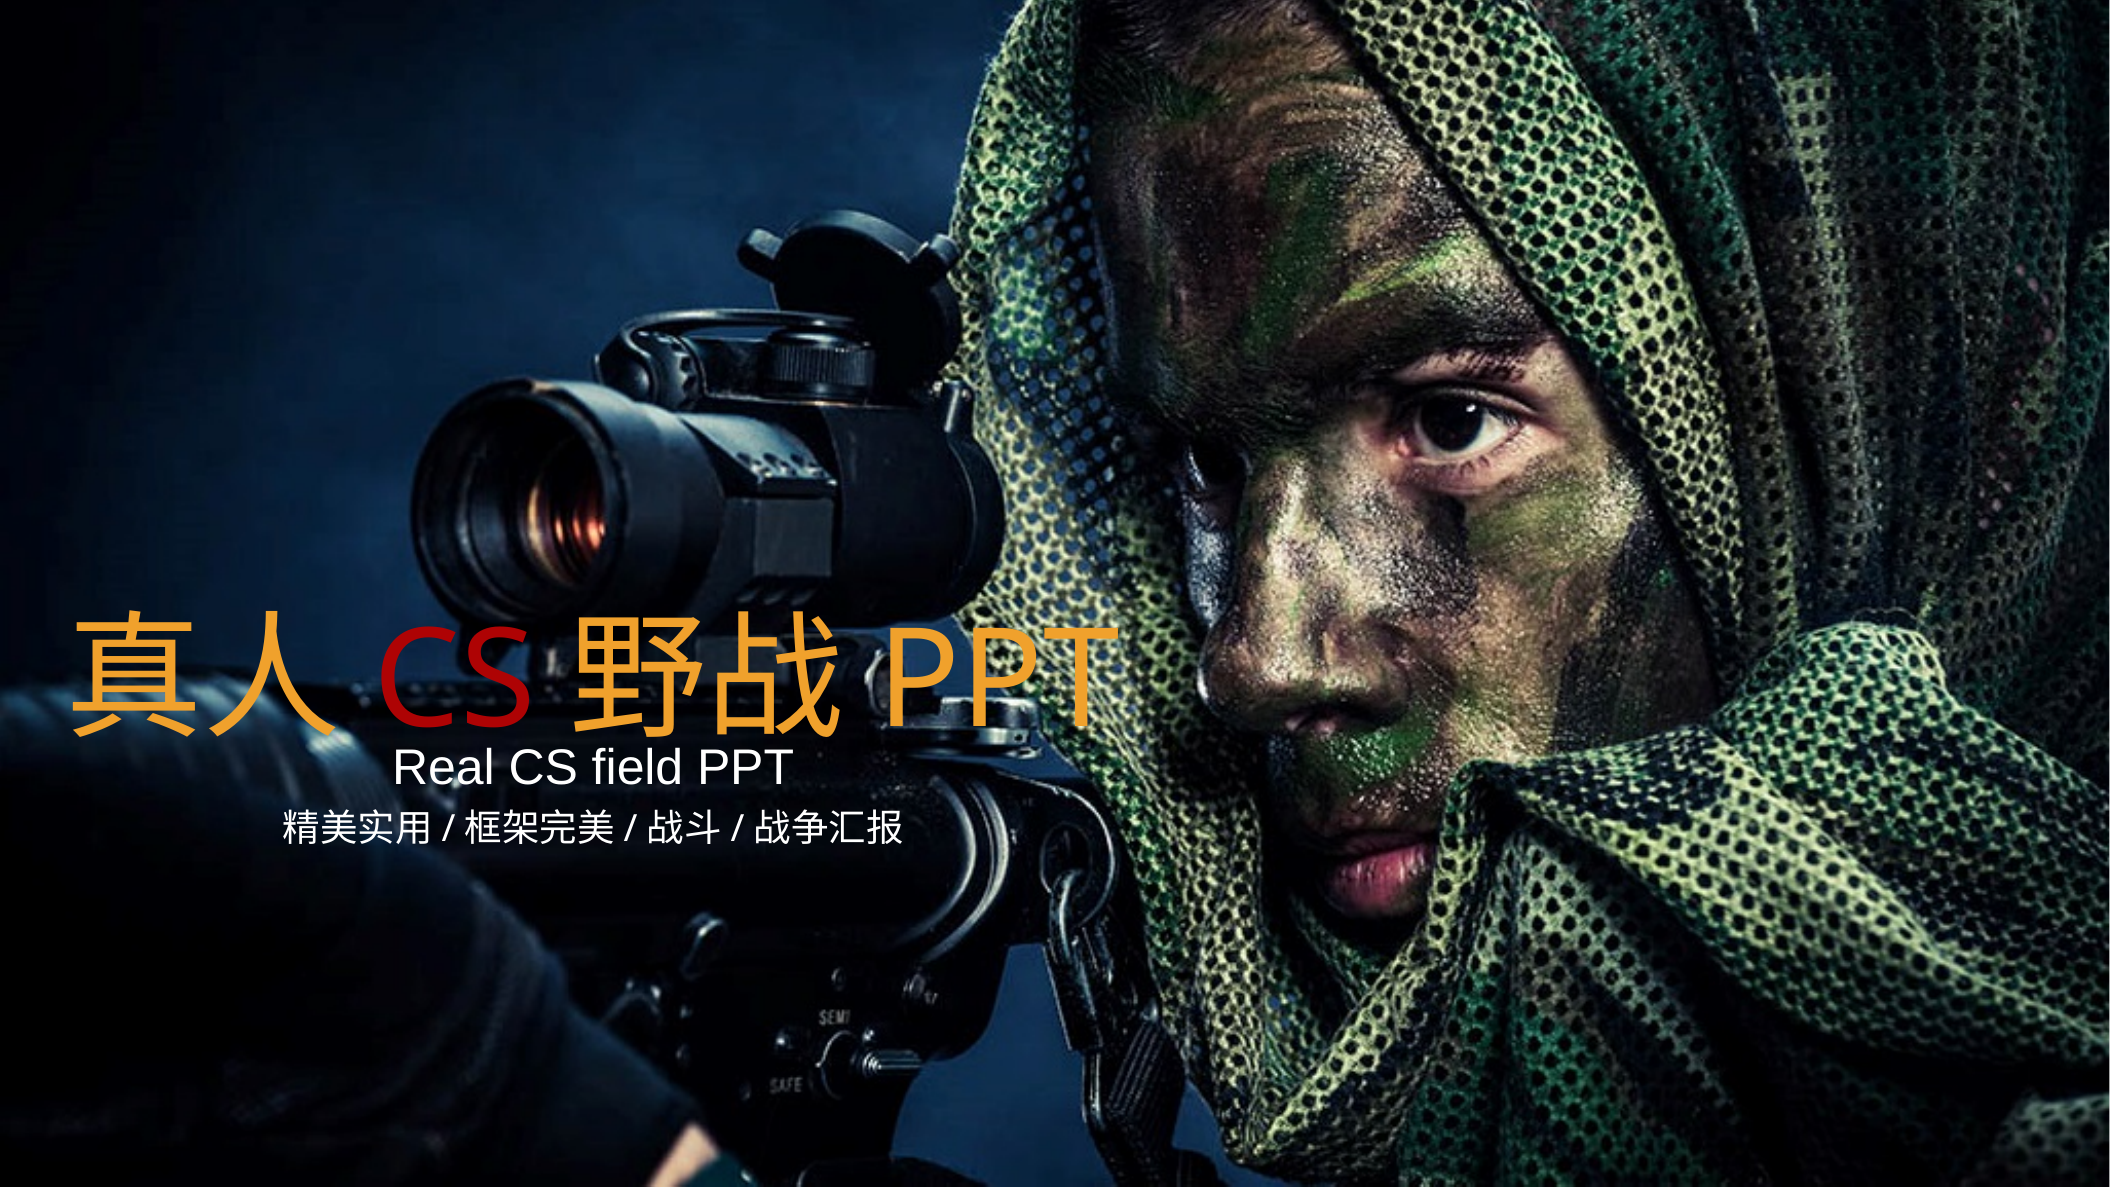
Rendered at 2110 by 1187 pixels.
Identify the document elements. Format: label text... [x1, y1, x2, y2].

text_box 精美实用/框架完美/战斗/战争汇报 [266, 798, 920, 855]
text_box 真人CS野战PPT [54, 582, 1132, 760]
text_box Real CS field PPT [364, 728, 822, 800]
text_box [0, 0, 2110, 1187]
